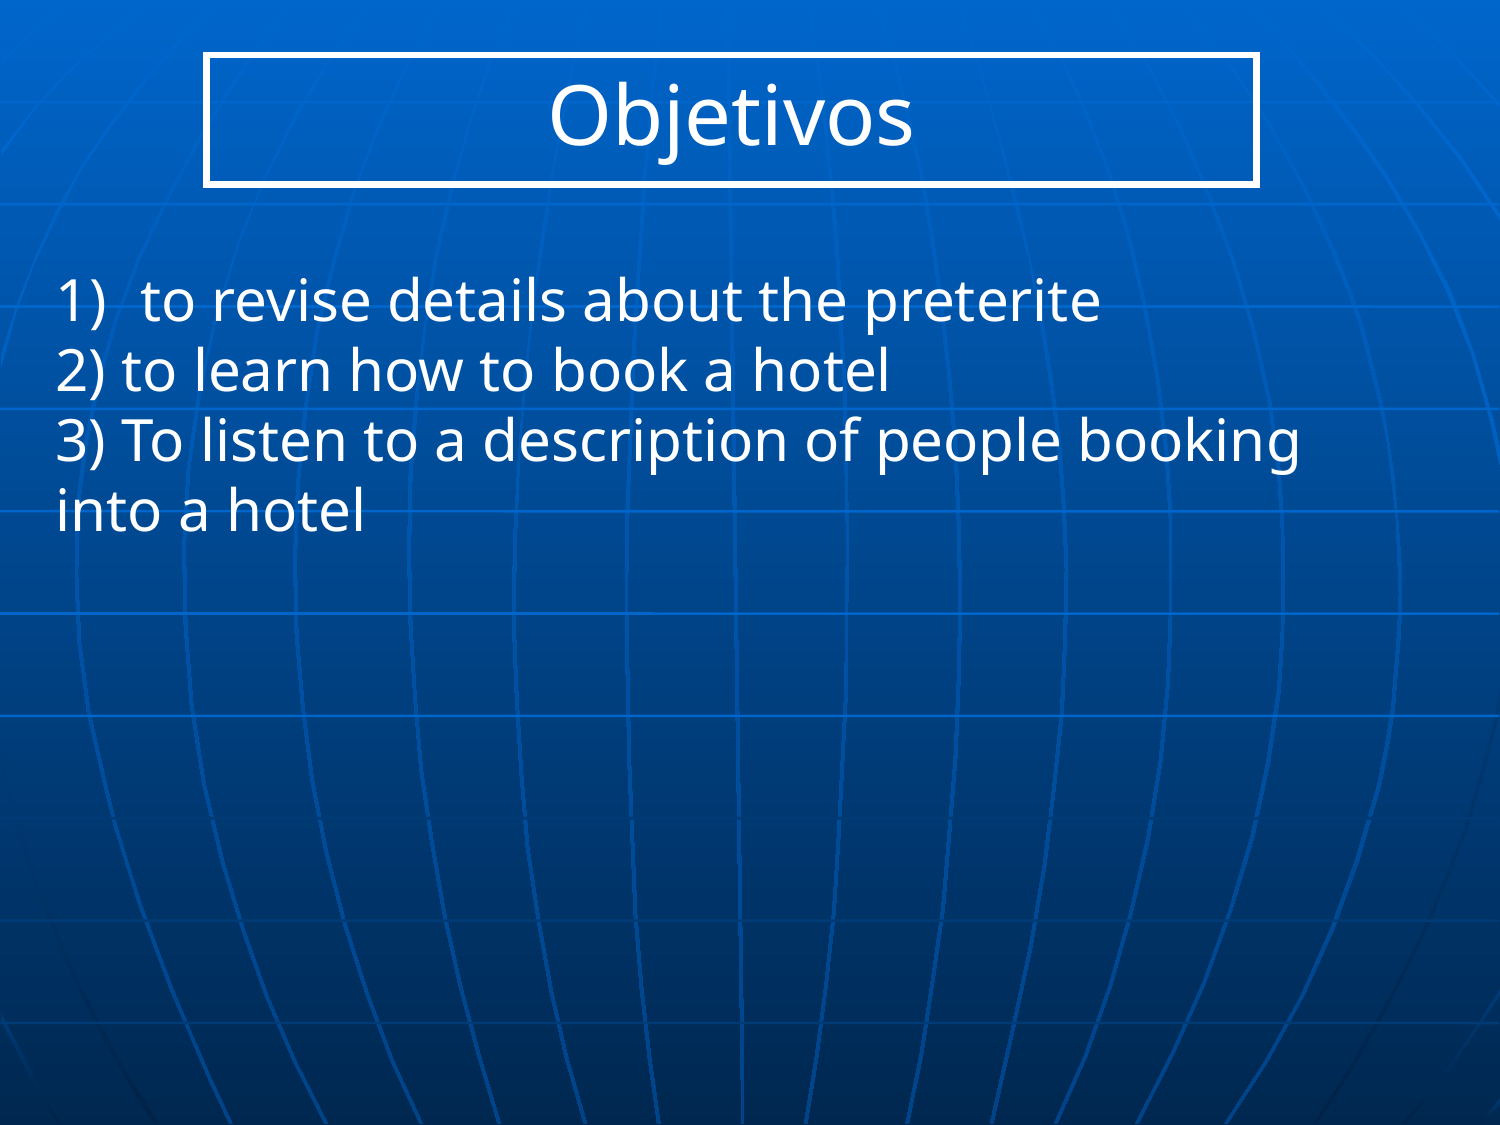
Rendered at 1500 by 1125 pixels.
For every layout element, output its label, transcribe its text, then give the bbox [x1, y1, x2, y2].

text_box to revise details about the preterite 2) to learn how to book a hotel 3) To listen to a description of people booking into a hotel [41, 255, 1436, 551]
subtitle Objetivos [206, 54, 1257, 185]
